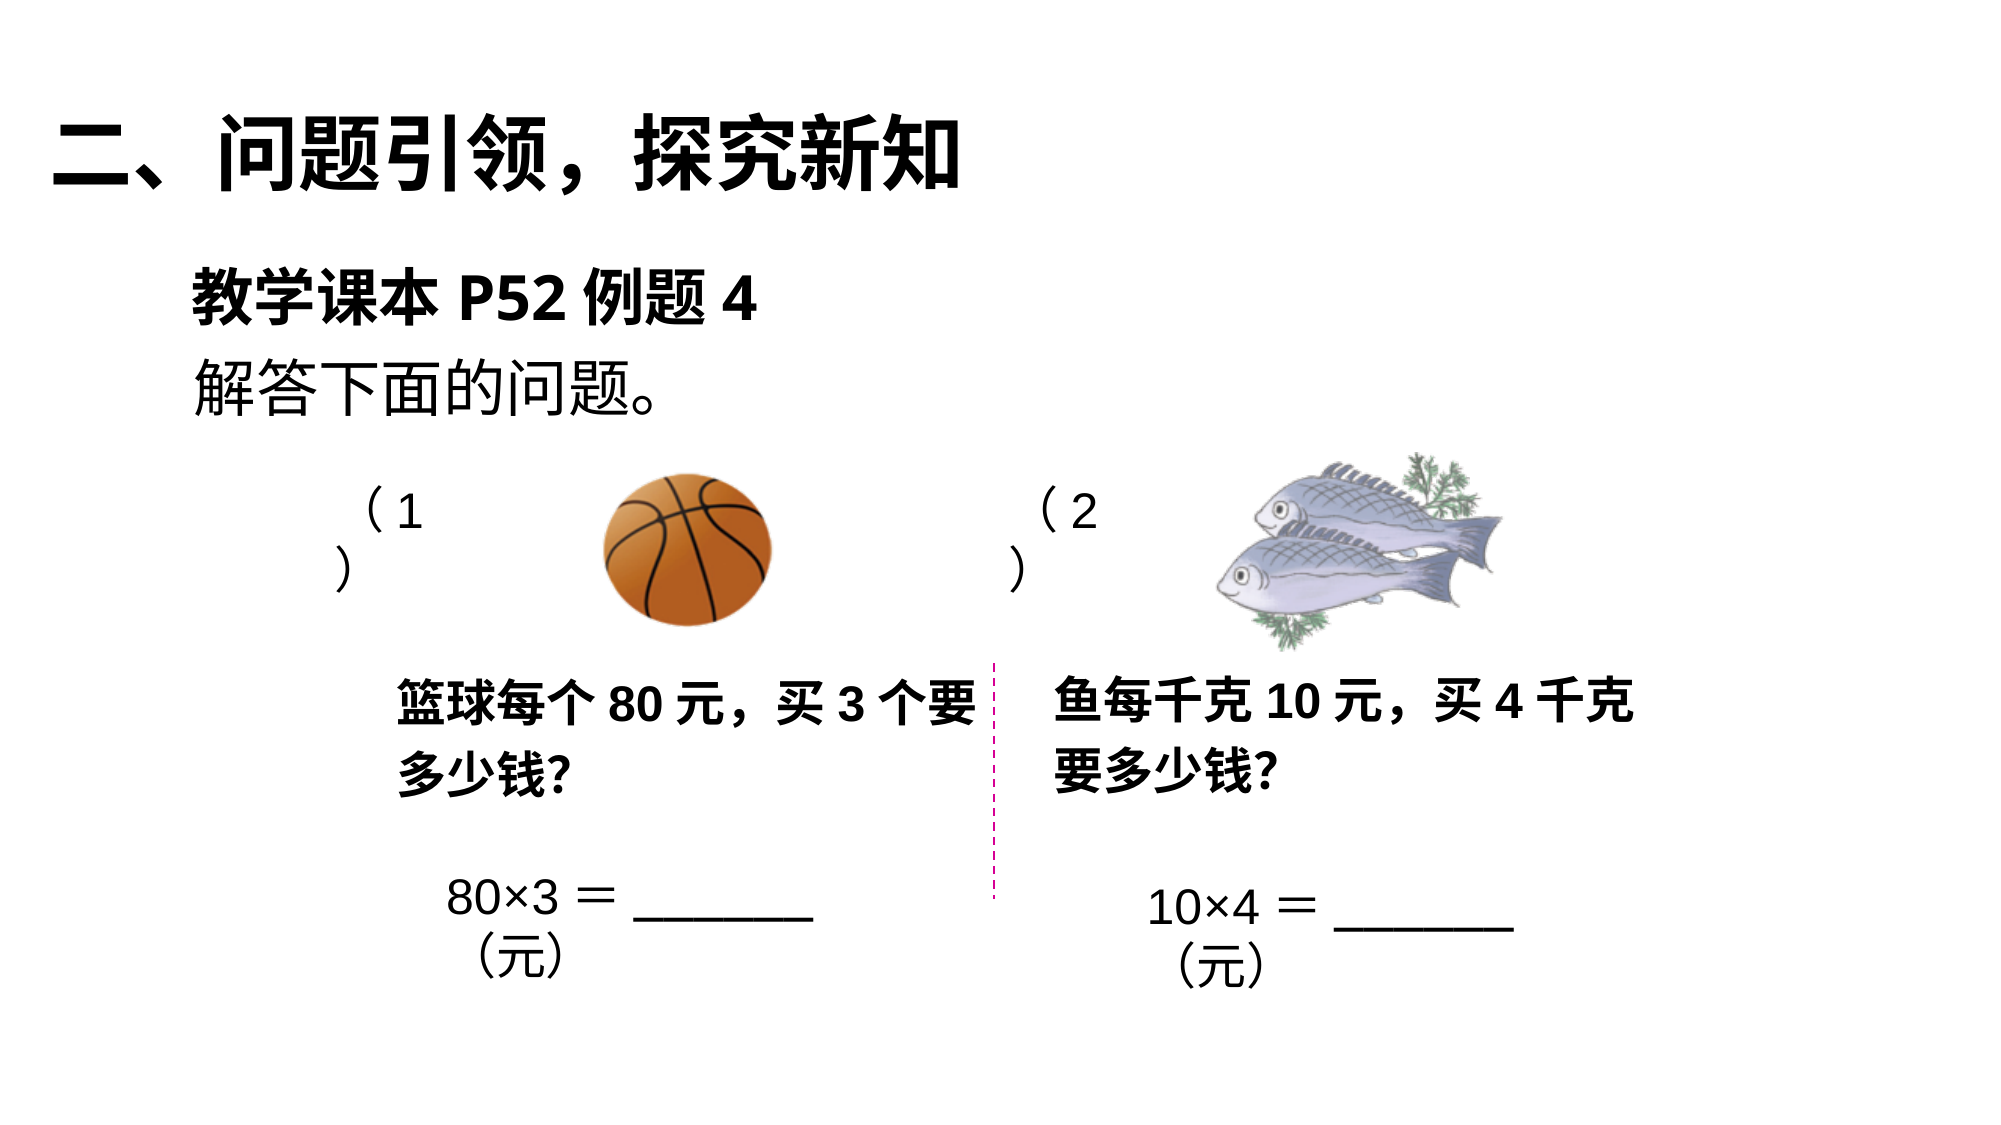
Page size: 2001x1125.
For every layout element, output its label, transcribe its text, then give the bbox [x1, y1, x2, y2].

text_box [993, 451, 1700, 900]
text_box 解答下面的问题。 [178, 341, 813, 432]
text_box 80×3＝______（元） [431, 856, 917, 992]
text_box 教学课本P52例题4 [176, 213, 1875, 341]
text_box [319, 466, 1011, 813]
text_box 10×4＝______（元） [1131, 900, 1646, 1003]
title 二、问题引领，探究新知 [34, 81, 1105, 222]
